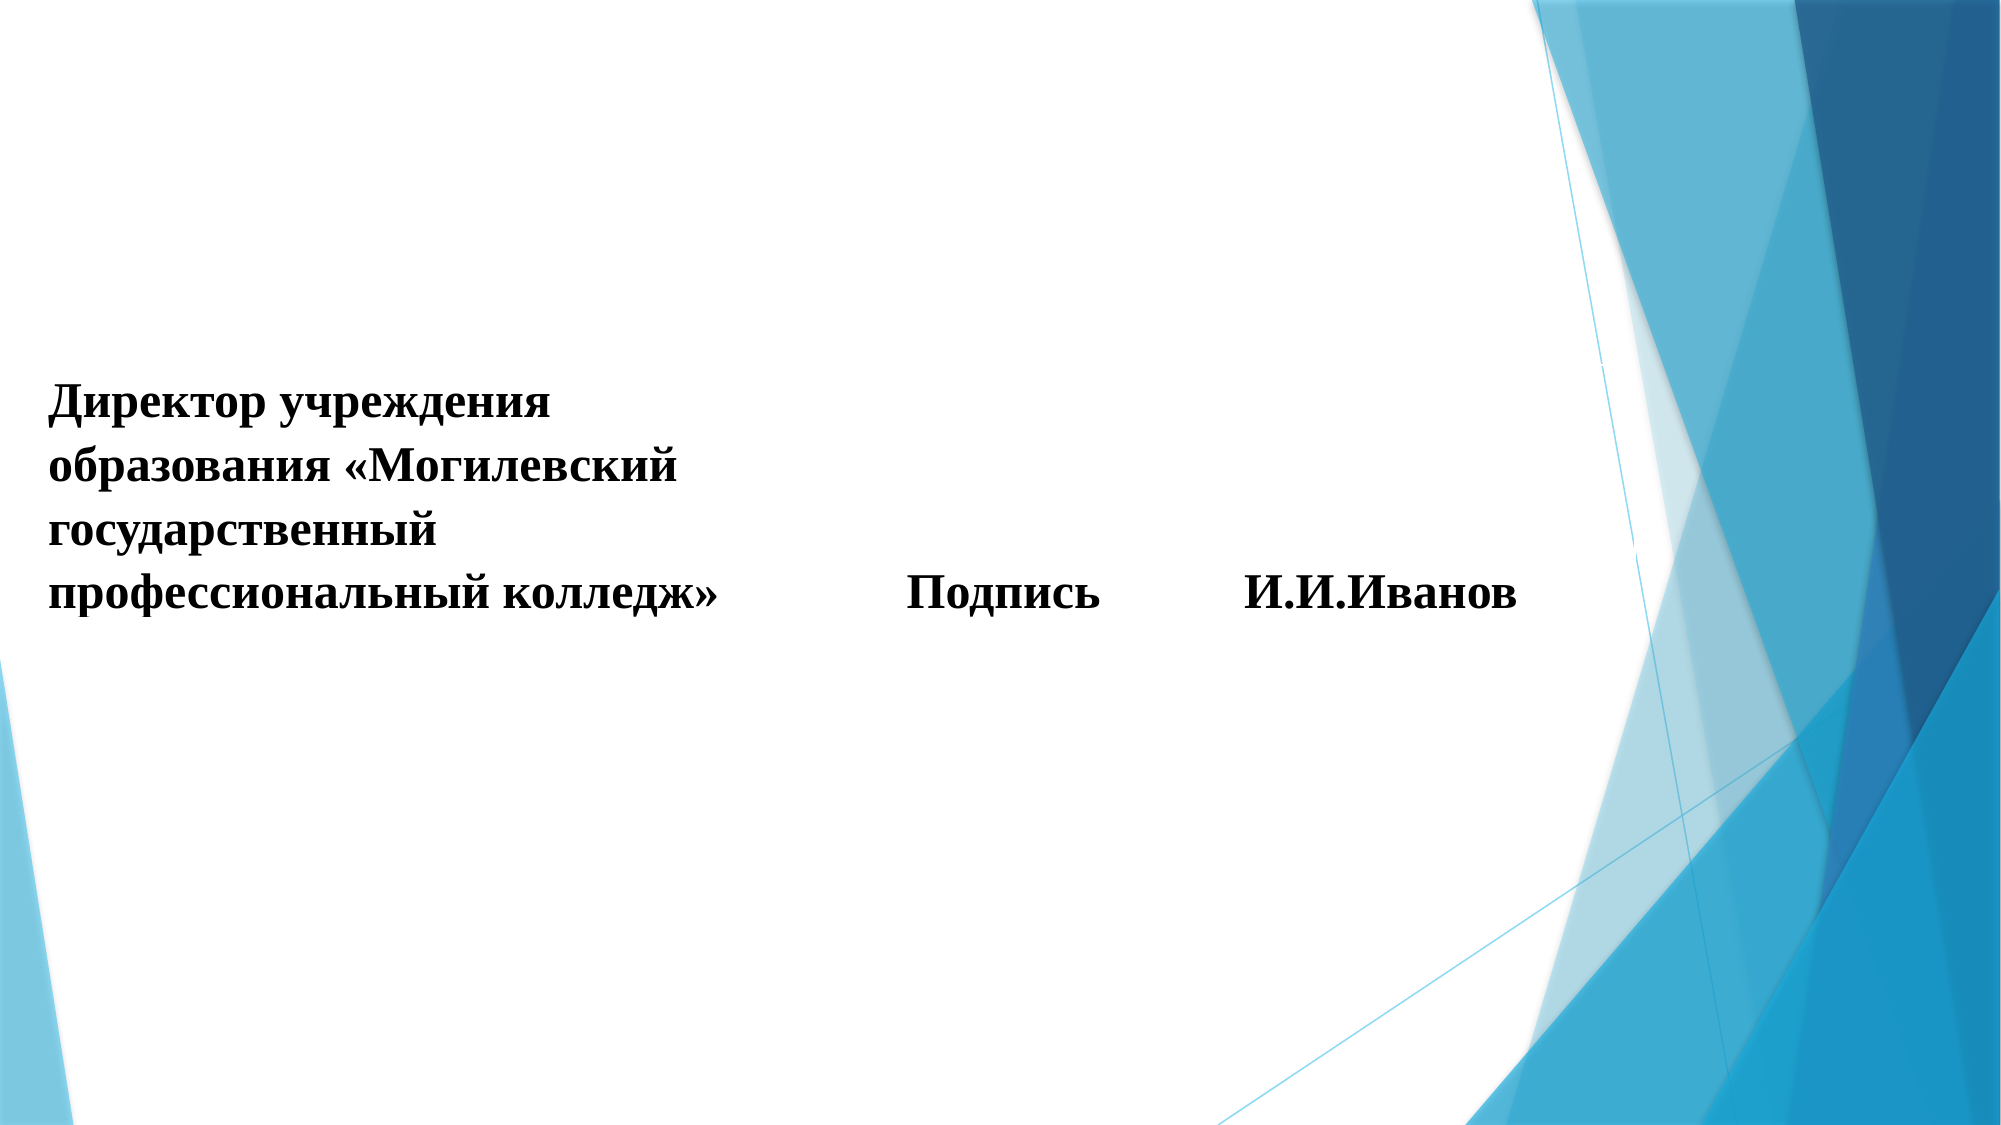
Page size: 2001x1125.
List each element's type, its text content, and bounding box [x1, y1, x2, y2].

table_header Подпись [764, 366, 1243, 617]
table_header И.И.Иванов [1244, 366, 1634, 617]
table_header Директор учреждения образования «Могилевский государственный профессиональный колледж» [48, 366, 763, 617]
